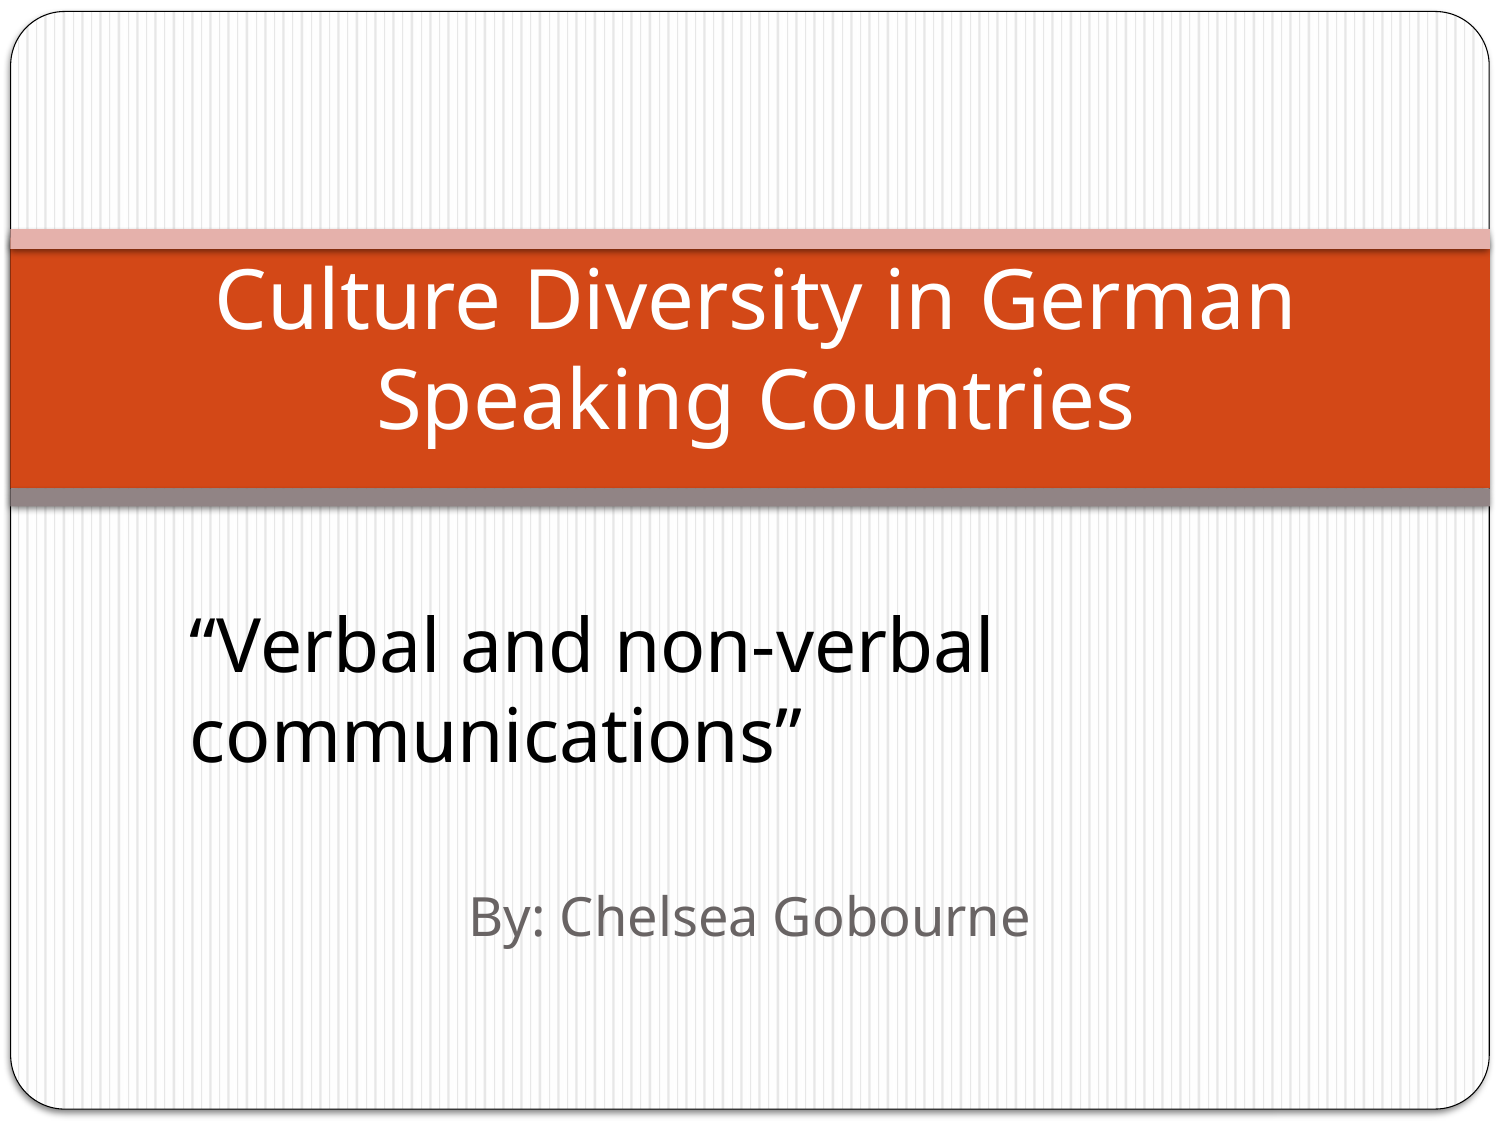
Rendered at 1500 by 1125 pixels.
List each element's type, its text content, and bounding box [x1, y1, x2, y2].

text_box “Verbal and non-verbal communications” [174, 499, 1338, 785]
subtitle By: Chelsea Gobourne [224, 874, 1276, 1013]
title Culture Diversity in German Speaking Countries [87, 212, 1426, 588]
